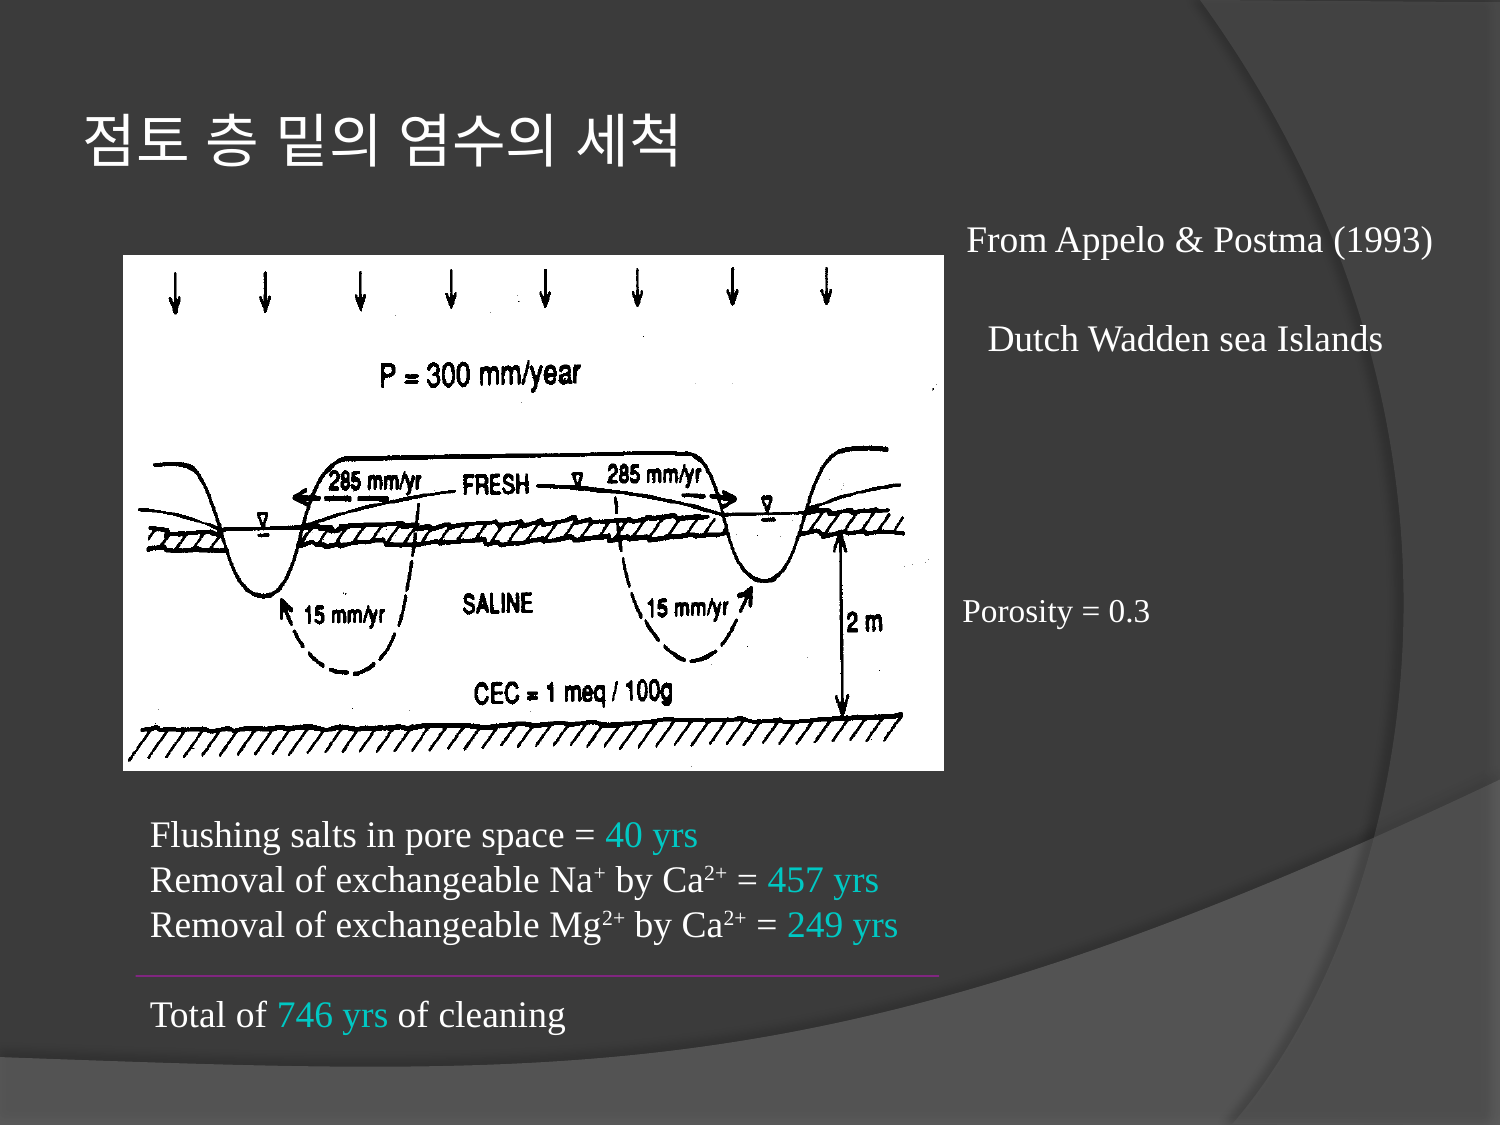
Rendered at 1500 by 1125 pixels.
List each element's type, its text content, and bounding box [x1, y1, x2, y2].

text_box Flushing salts in pore space = 40 yrs Removal of exchangeable Na+ by Ca2+ = 457 yrs Removal of exchangeable Mg2+ by Ca2+ = 249 yrs Total of 746 yrs of cleaning [135, 977, 914, 1042]
text_box From Appelo & Postma (1993) [951, 207, 1449, 268]
title 점토 층 밑의 염수의 세척 [75, 45, 1300, 233]
picture [123, 255, 945, 771]
text_box Flushing salts in pore space = 40 yrs Removal of exchangeable Na+ by Ca2+ = 457 yrs Removal of exchangeable Mg2+ by Ca2+ = 249 yrs Total of 746 yrs of cleaning [135, 802, 914, 976]
text_box Porosity = 0.3 [956, 581, 1166, 637]
text_box Dutch Wadden sea Islands [972, 306, 1399, 366]
